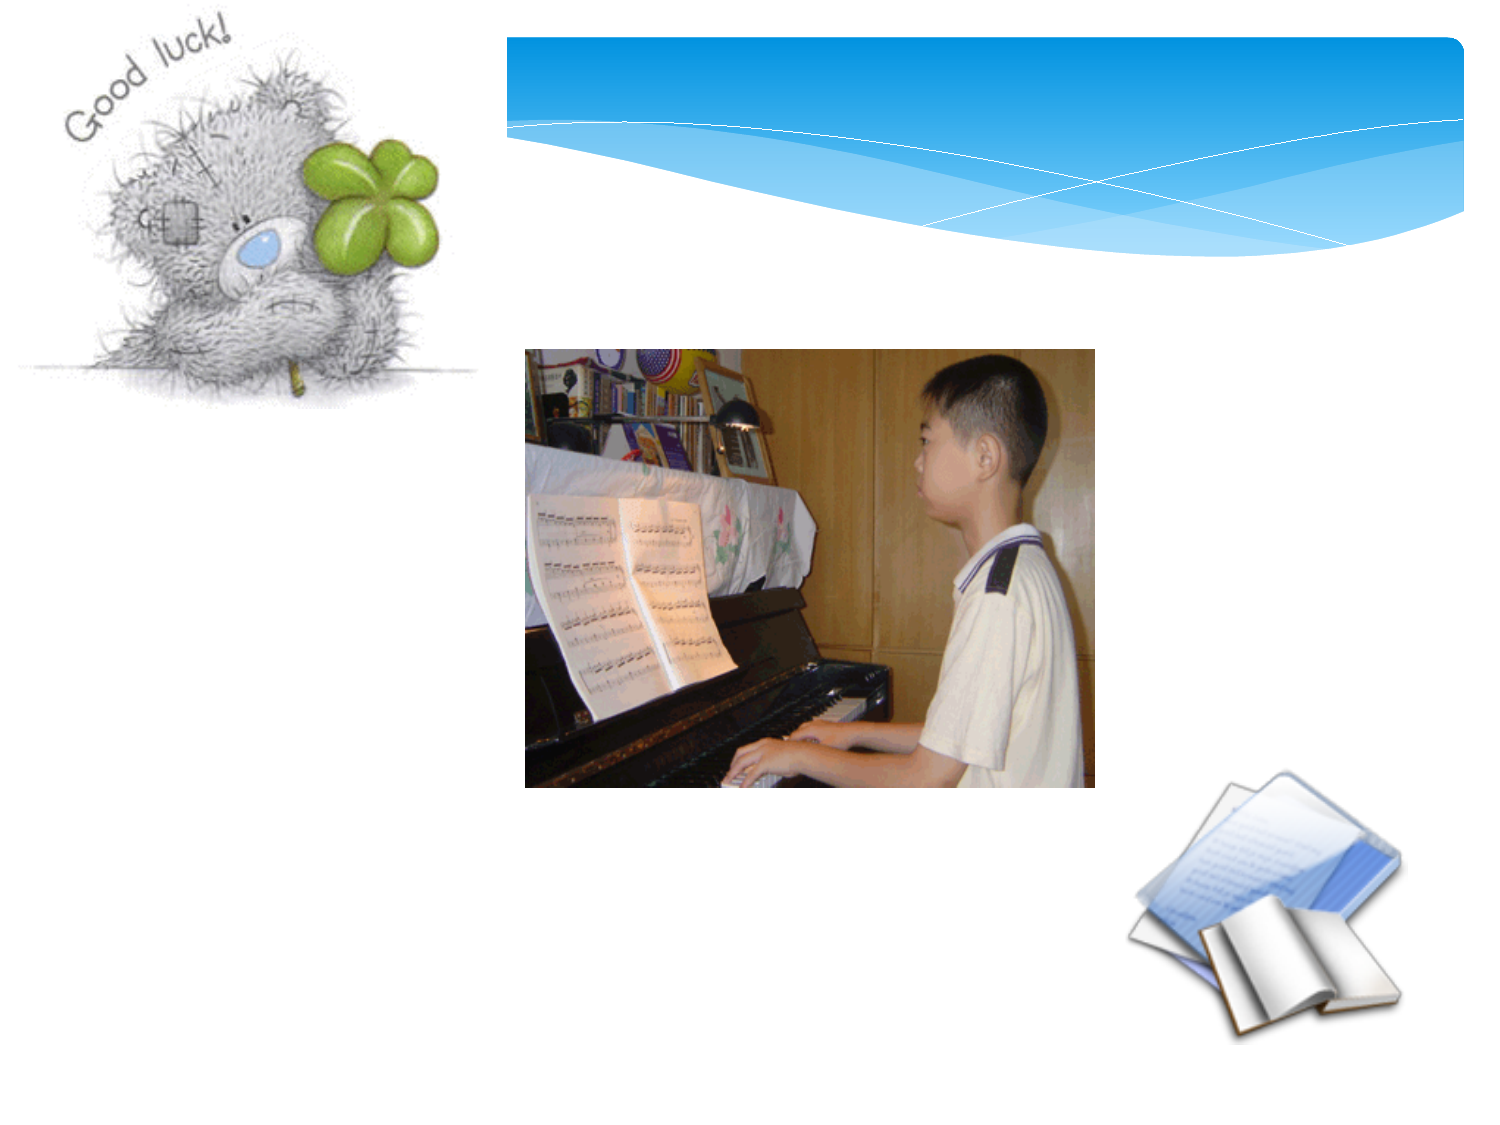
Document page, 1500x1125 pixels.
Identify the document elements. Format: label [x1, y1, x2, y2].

picture [0, 0, 507, 410]
picture [525, 349, 1095, 788]
picture [1124, 762, 1408, 1046]
